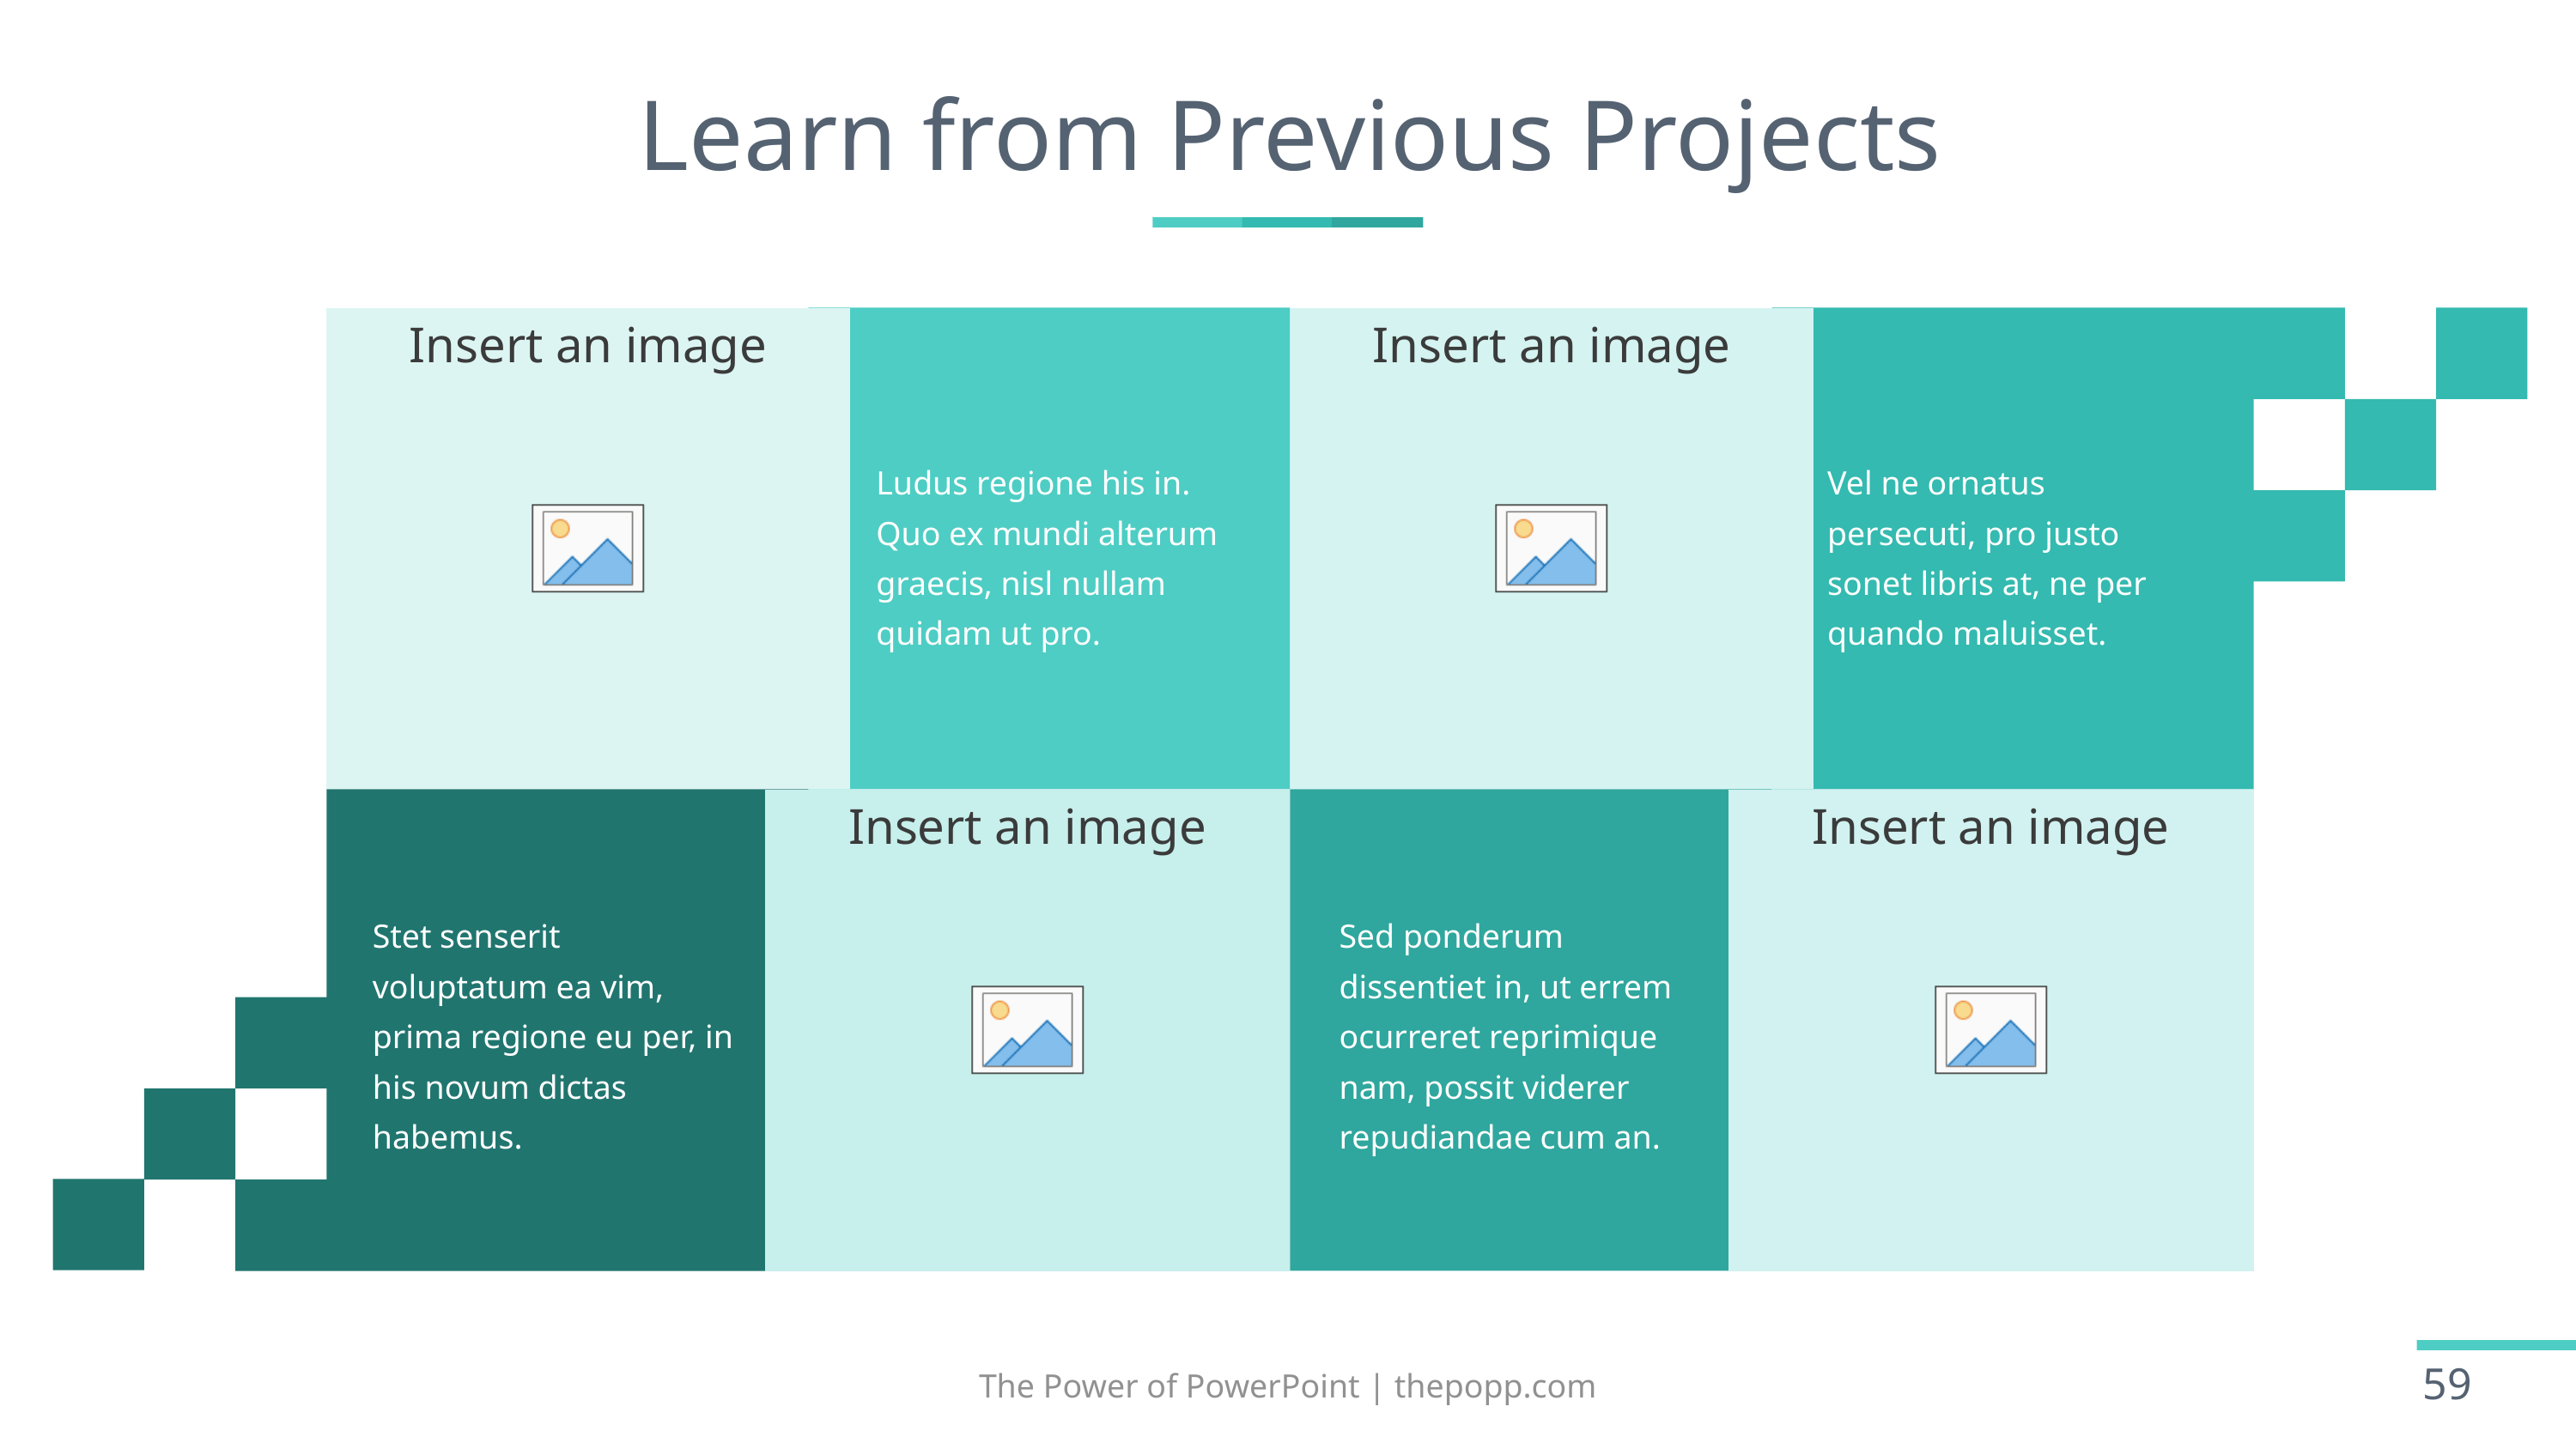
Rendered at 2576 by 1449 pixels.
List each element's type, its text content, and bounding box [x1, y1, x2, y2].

footer The Power of PowerPoint | thepopp.com [853, 1349, 1723, 1427]
list Ludus regione his in. Quo ex mundi alterum graecis, nisl nullam quidam ut pro. [863, 356, 1261, 747]
title Learn from Previous Projects [69, 49, 2512, 230]
list Vel ne ornatus persecuti, pro justo sonet libris at, ne per quando maluisset. [1814, 356, 2211, 747]
slide_number 59 [2409, 1351, 2576, 1421]
picture [326, 307, 2254, 1271]
list Stet senserit voluptatum ea vim, prima regione eu per, in his novum dictas habemus. [359, 835, 756, 1225]
list Sed ponderum dissentiet in, ut errem ocurreret reprimique nam, possit viderer repudiandae cum an. [1326, 835, 1723, 1225]
